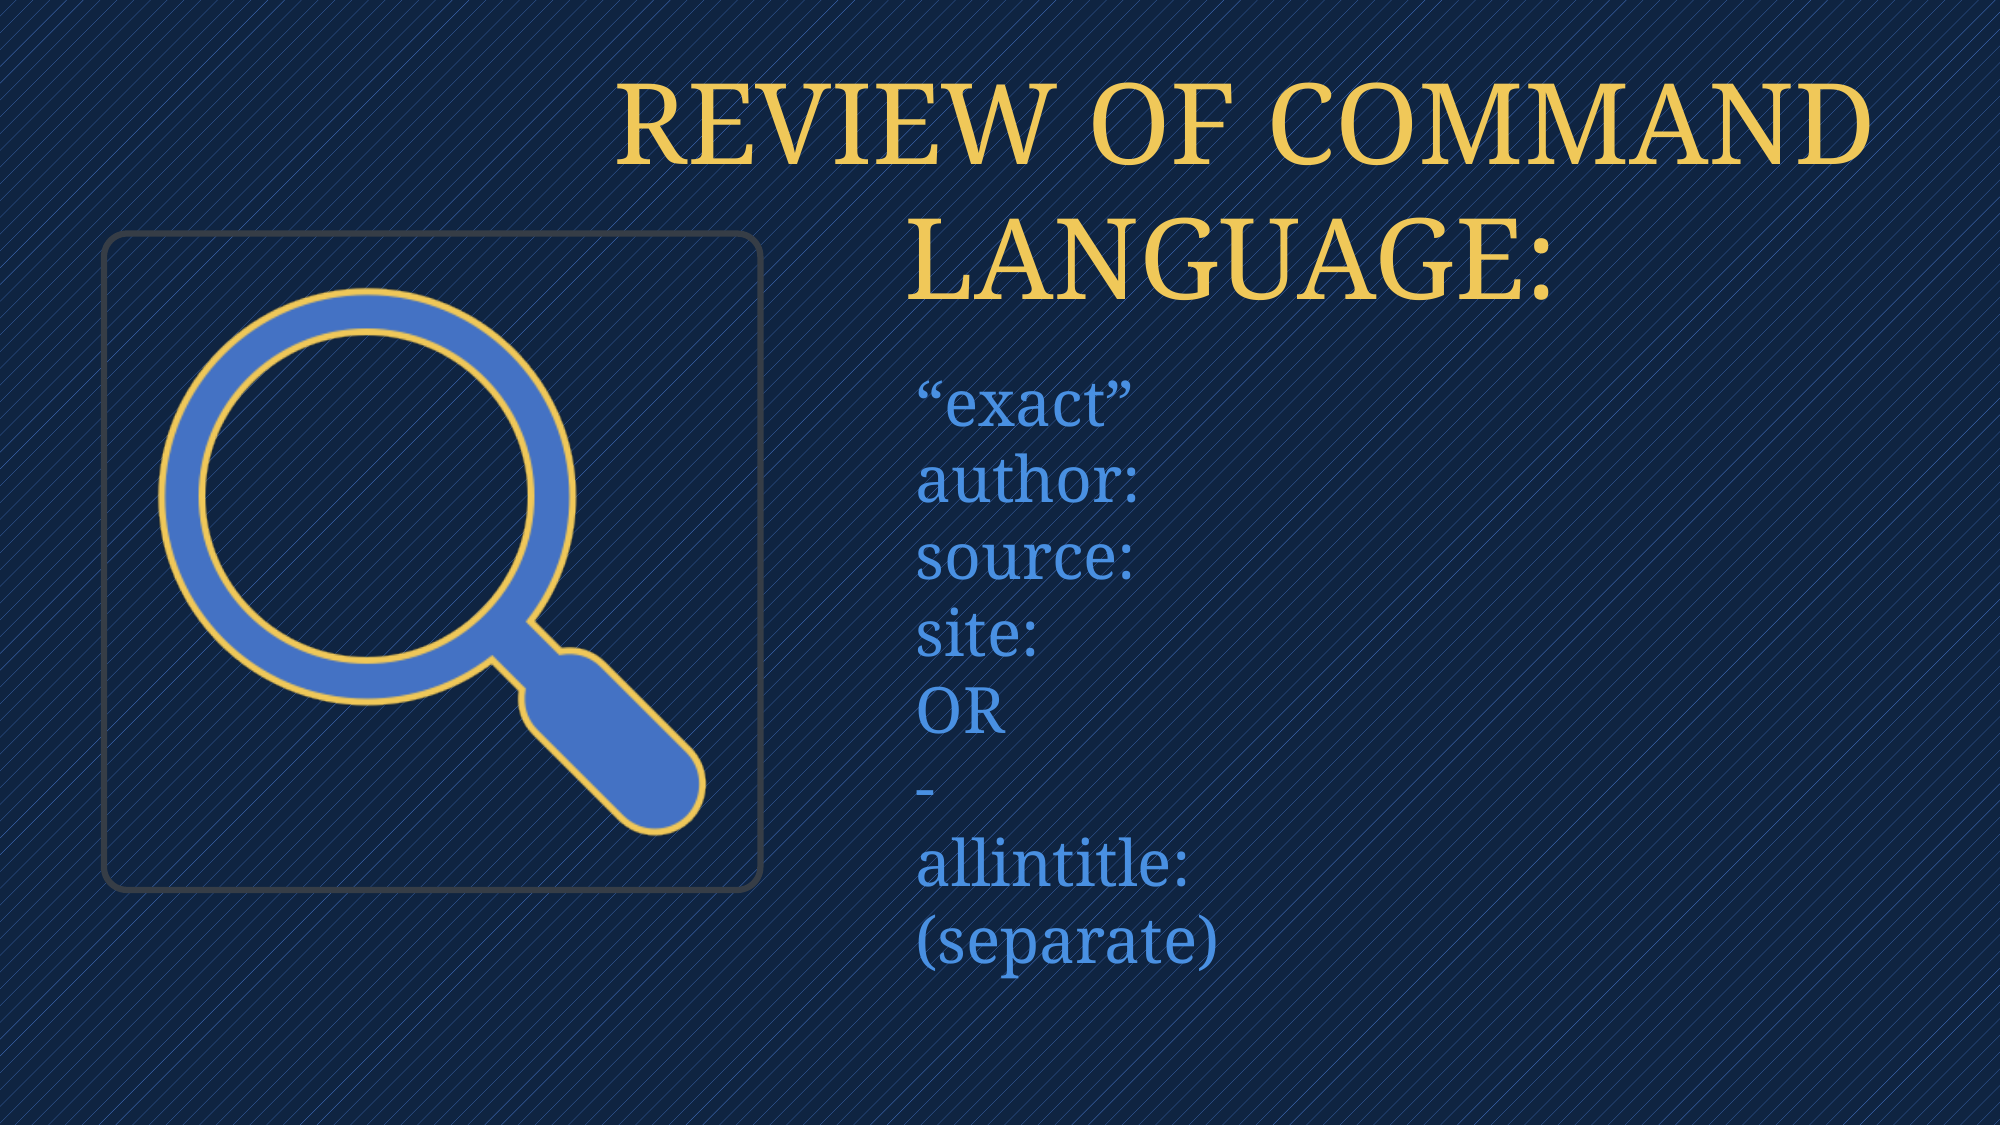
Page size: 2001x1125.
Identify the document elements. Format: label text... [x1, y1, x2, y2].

picture [103, 233, 761, 891]
title “exact” author: source: site: OR - allintitle: (separate) [900, 352, 1640, 987]
text_box REVIEW of command language: [498, 59, 1992, 315]
